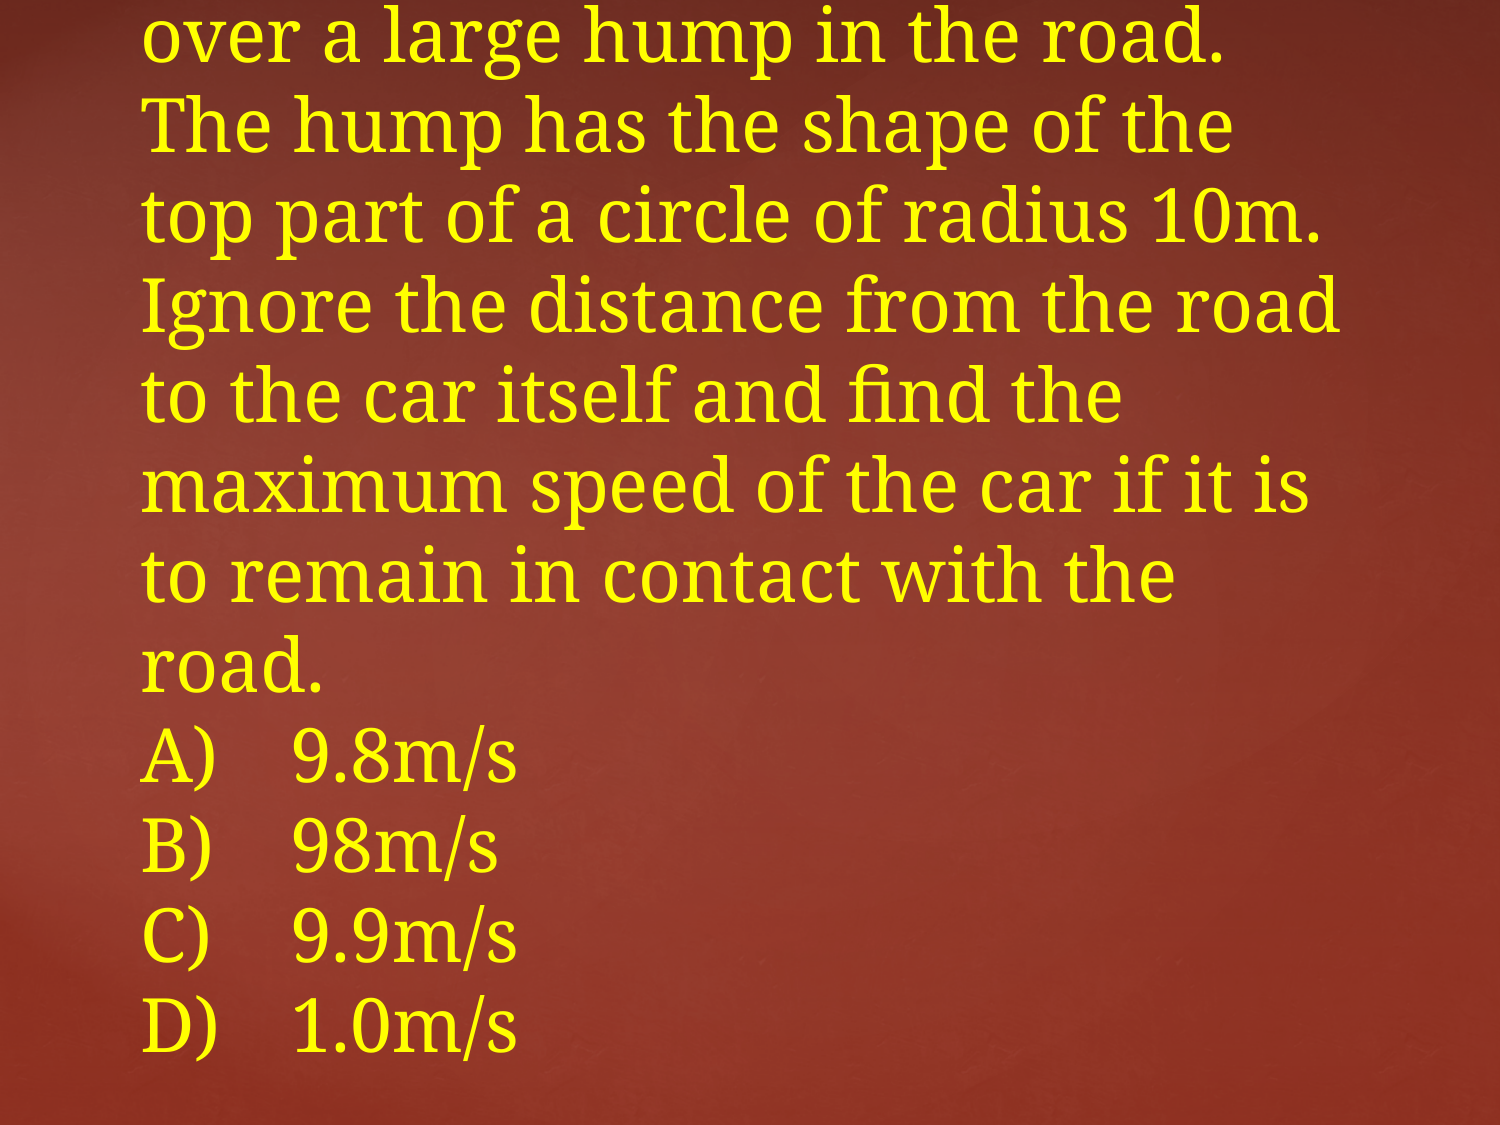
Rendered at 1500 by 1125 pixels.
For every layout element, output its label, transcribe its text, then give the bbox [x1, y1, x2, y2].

title Clicker Question - A car driver over a large hump in the road. The hump has the shape of the top part of a circle of radius 10m. Ignore the distance from the road to the car itself and find the maximum speed of the car if it is to remain in contact with the road. A) 9.8m/s B) 98m/s C) 9.9m/s D) 1.0m/s [125, 87, 1363, 1075]
